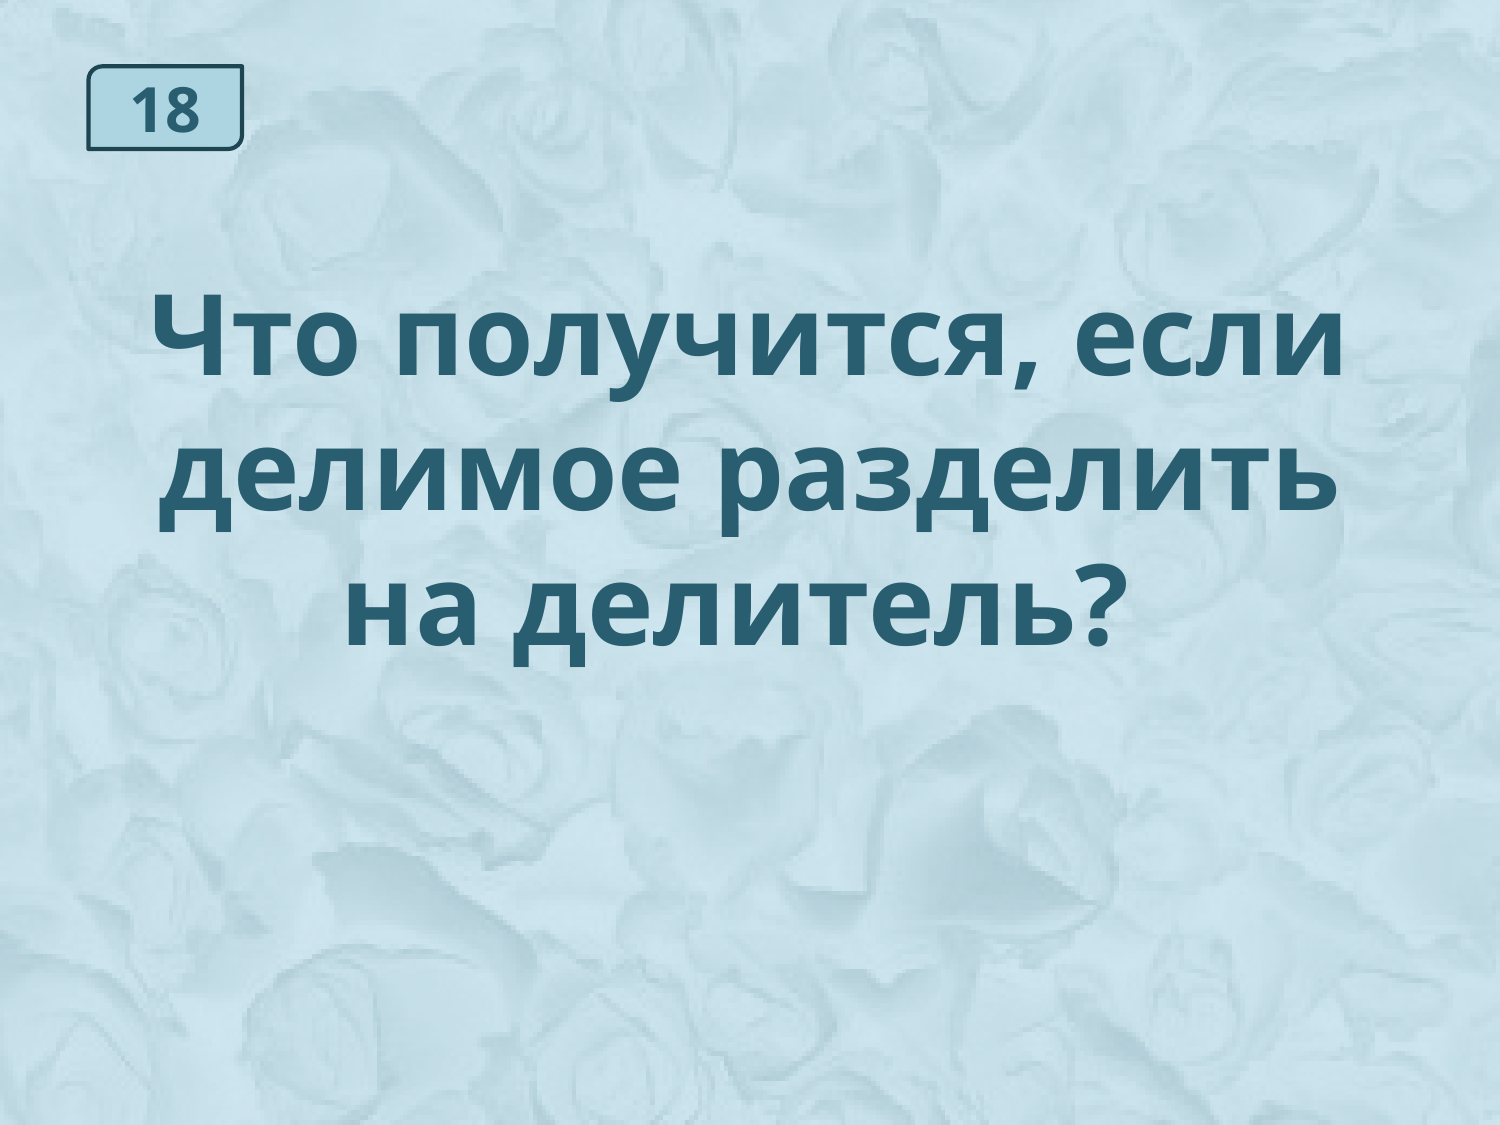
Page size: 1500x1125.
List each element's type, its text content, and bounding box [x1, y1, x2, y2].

text_box Что получится, если делимое разделить на делитель? [76, 255, 1424, 676]
text_box 18 [86, 64, 245, 152]
